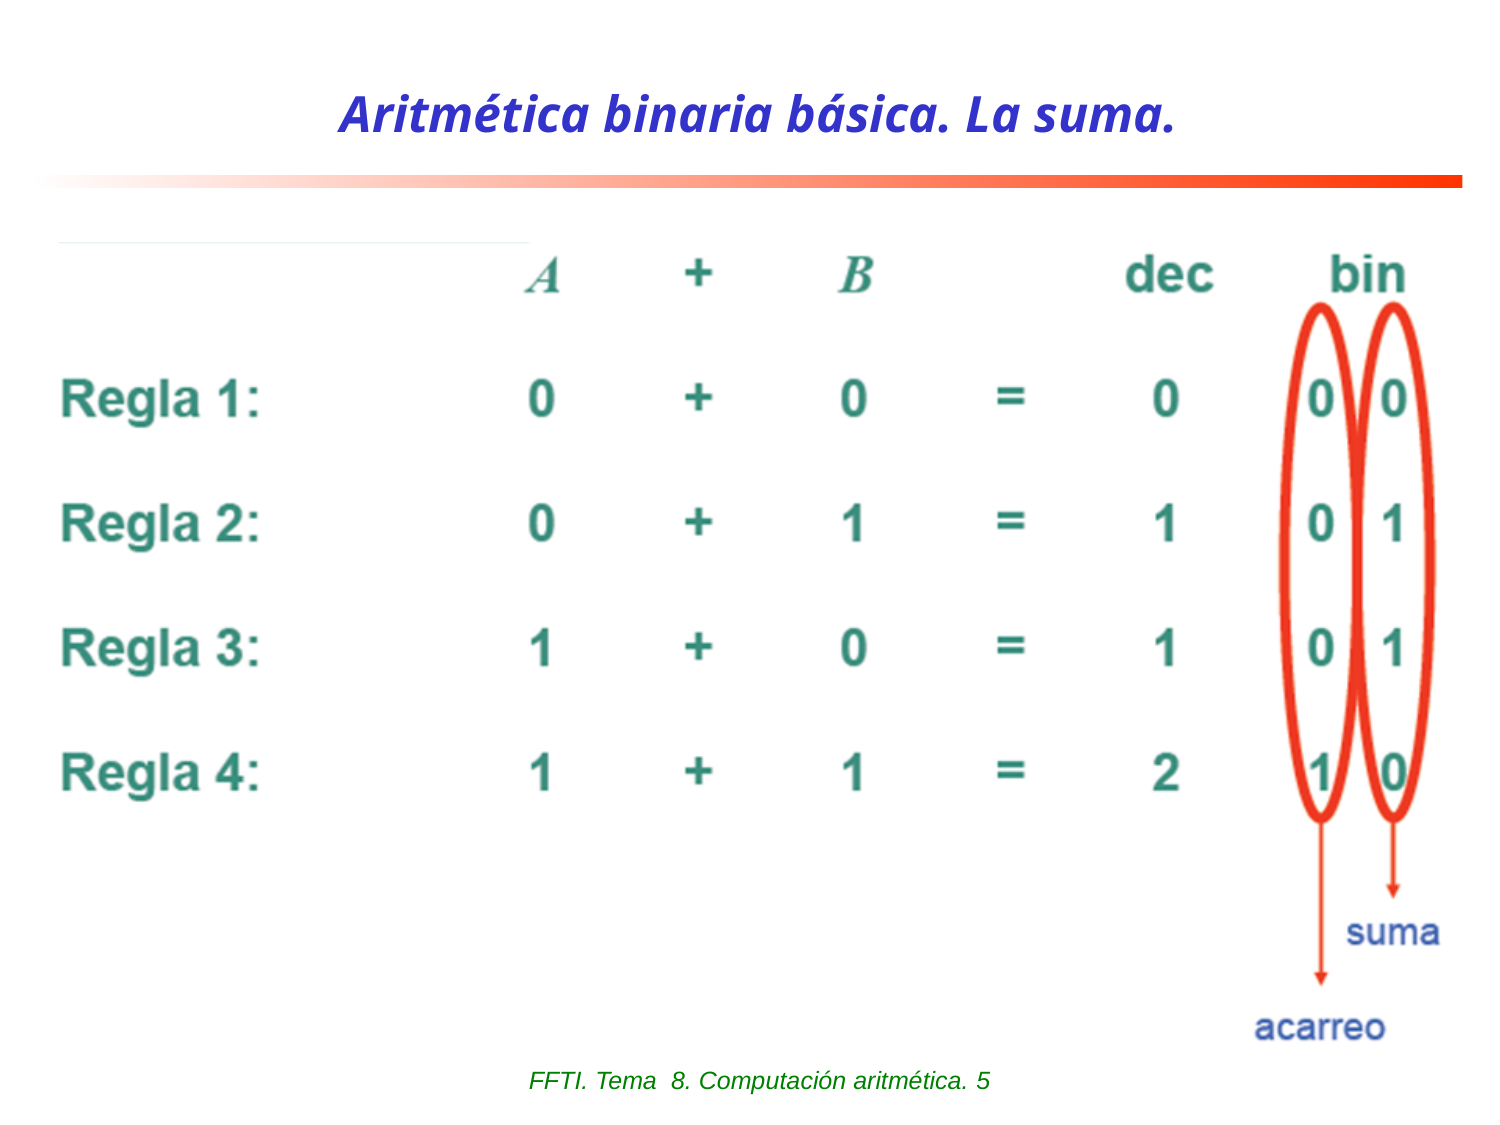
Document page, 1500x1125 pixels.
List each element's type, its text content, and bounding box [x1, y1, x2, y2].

title Aritmética binaria básica. La suma. [68, 49, 1451, 176]
footer FFTI. Tema 8. Computación aritmética. 5 [68, 1056, 1451, 1103]
picture [56, 242, 1444, 1058]
